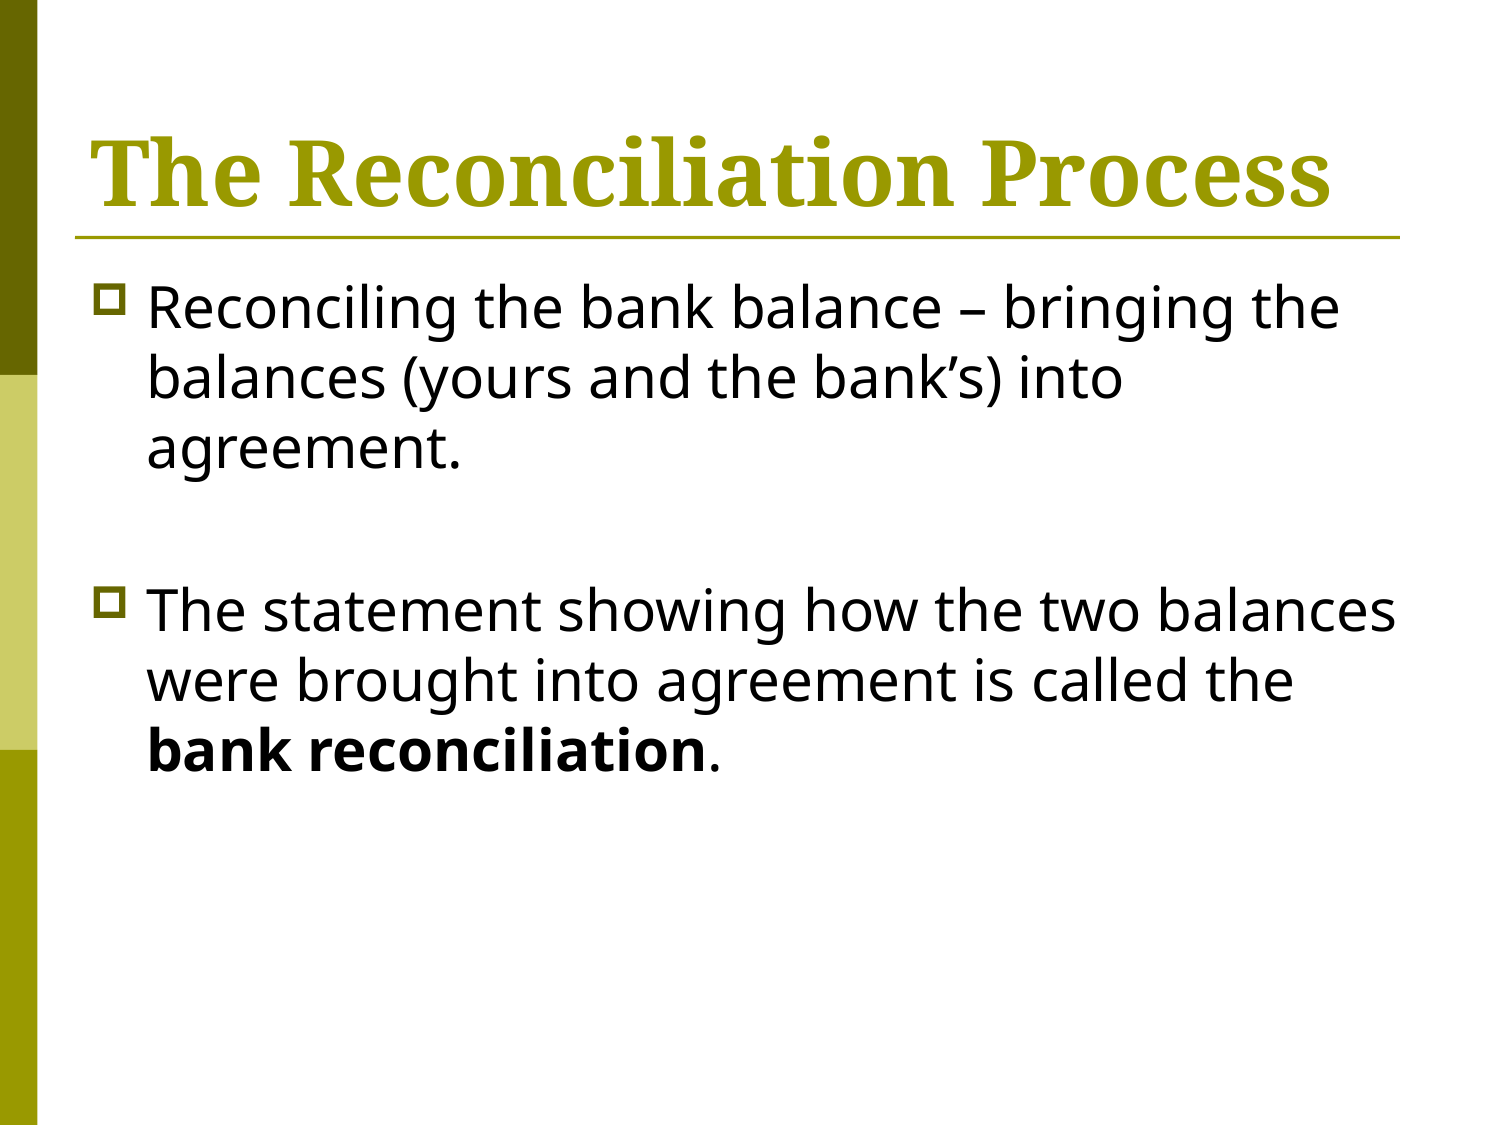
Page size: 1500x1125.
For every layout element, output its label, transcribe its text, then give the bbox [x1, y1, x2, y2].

title The Reconciliation Process [74, 45, 1426, 233]
list Reconciling the bank balance – bringing the balances (yours and the bank’s) into agreement. The statement showing how the two balances were brought into agreement is called the bank reconciliation. [74, 262, 1426, 1006]
